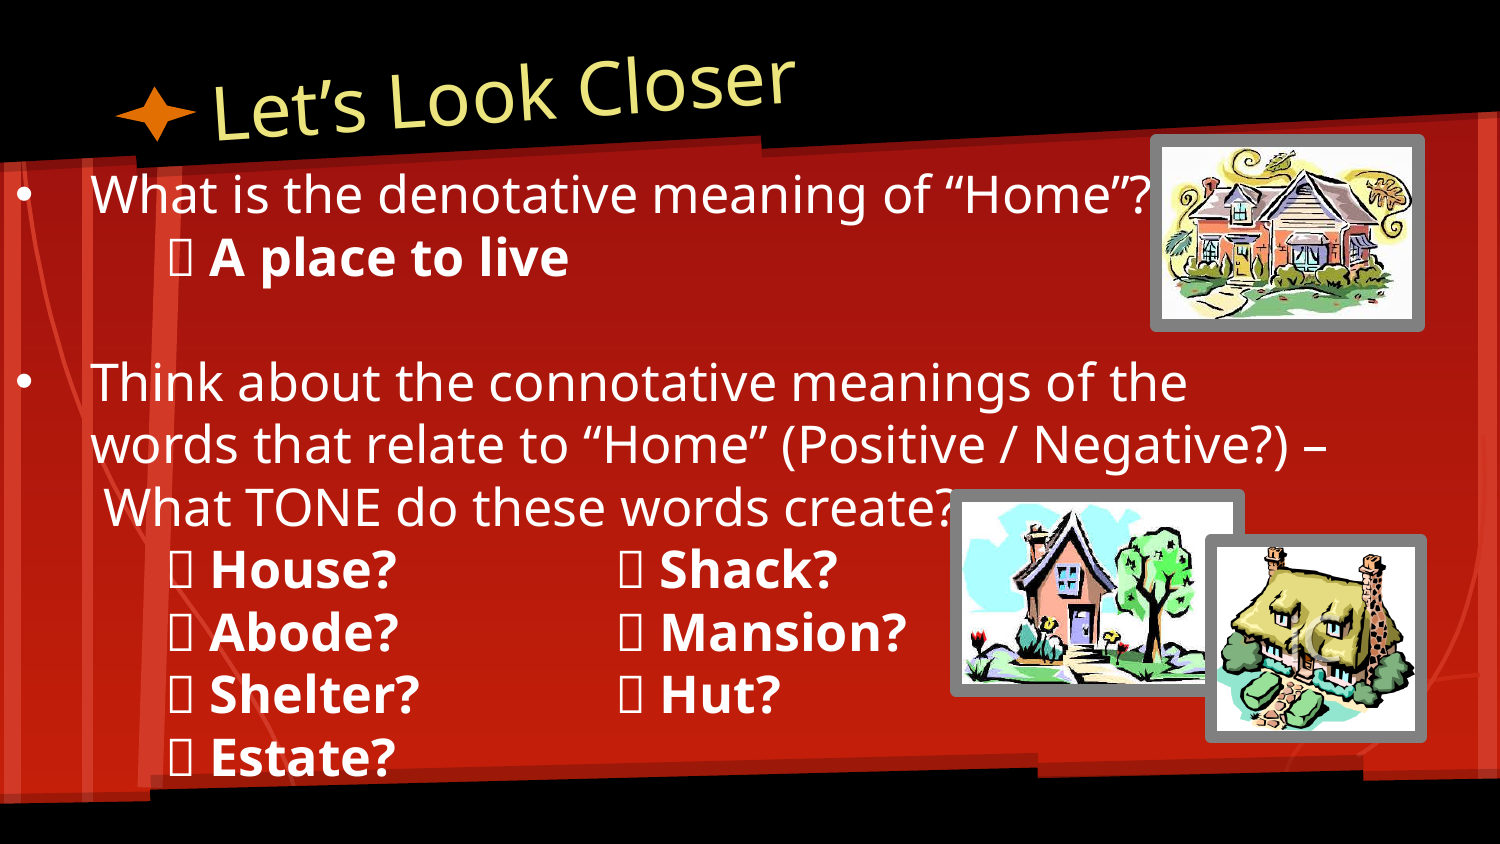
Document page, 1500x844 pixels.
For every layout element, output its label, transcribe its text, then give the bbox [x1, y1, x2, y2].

title Let’s Look Closer [191, 0, 1500, 146]
list What is the denotative meaning of “Home”?  A place to live Think about the connotative meanings of the words that relate to “Home” (Positive / Negative?) – What TONE do these words create?  House?  Shack?  Abode?  Mansion?  Shelter?  Hut?  Estate? [0, 146, 1350, 704]
picture [962, 501, 1415, 731]
picture [1162, 146, 1413, 320]
